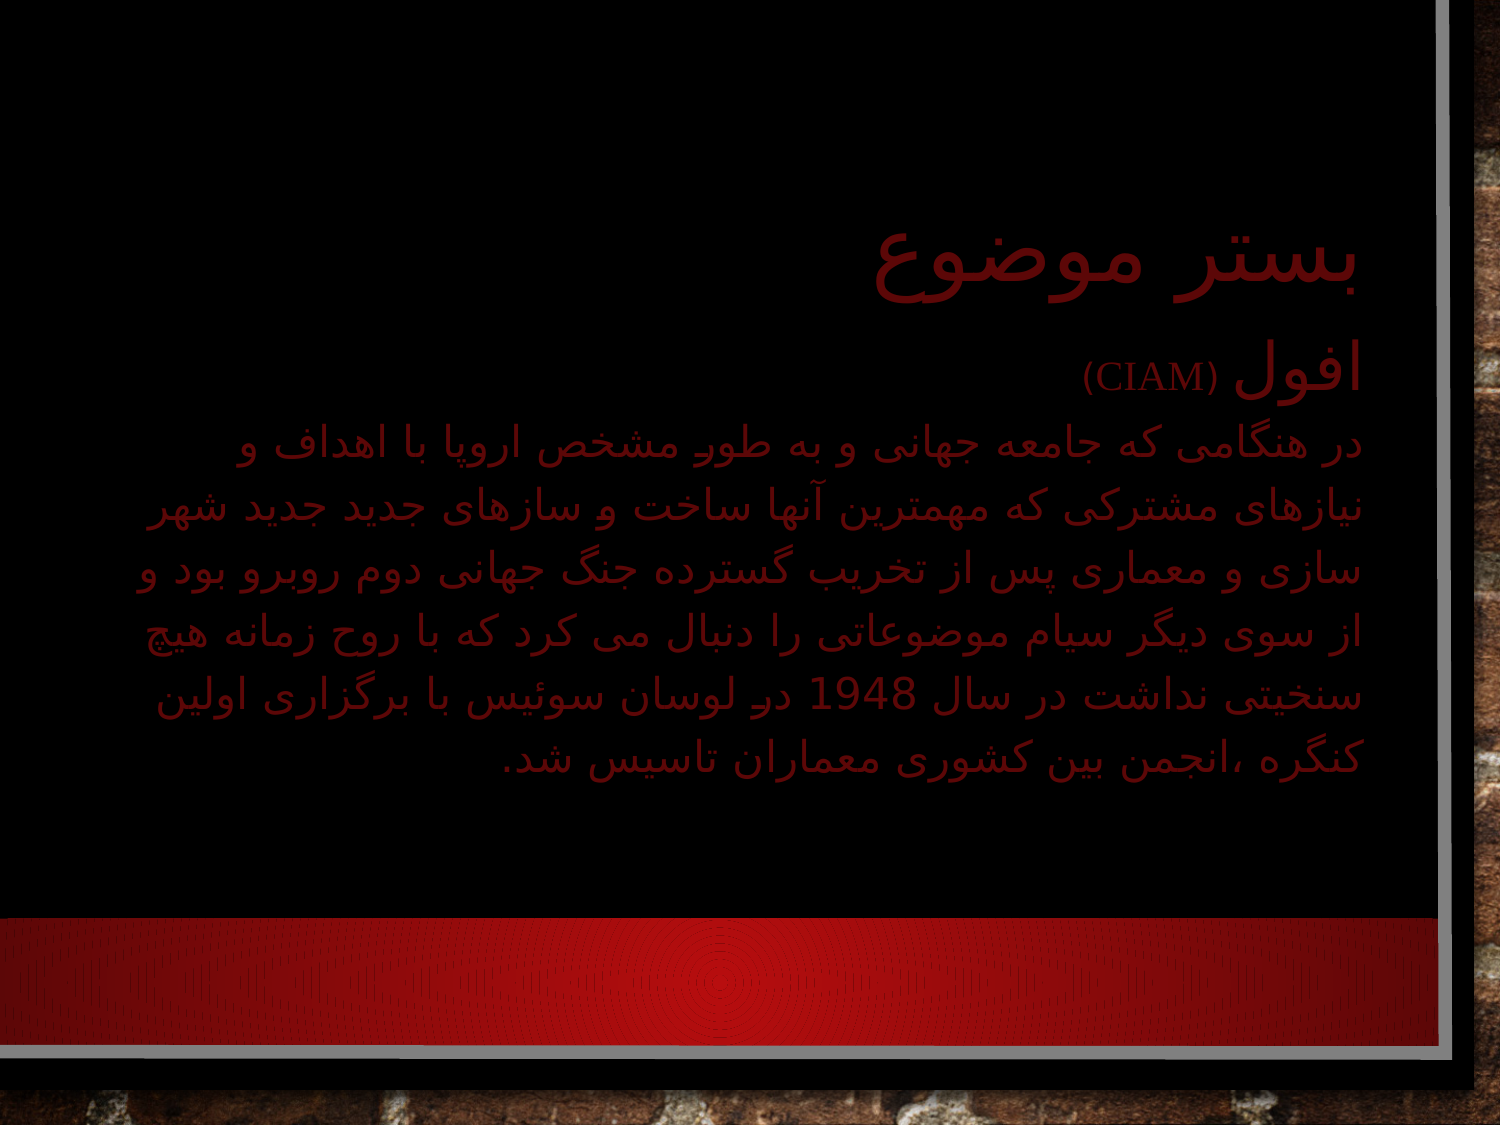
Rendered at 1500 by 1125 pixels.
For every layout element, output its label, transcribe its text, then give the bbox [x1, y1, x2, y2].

list افول (Ciam) در هنگامی که جامعه جهانی و به طور مشخص اروپا با اهداف و نیازهای مشترکی که مهمترین آنها ساخت و سازهای جدید جدید شهر سازی و معماری پس از تخریب گسترده جنگ جهانی دوم روبرو بود و از سوی دیگر سیام موضوعاتی را دنبال می کرد که با روح زمانه هیچ سنخیتی نداشت در سال 1948 در لوسان سوئیس با برگزاری اولین کنگره ،انجمن بین کشوری معماران تاسیس شد. [112, 299, 1425, 1020]
picture [0, 0, 1500, 1125]
title بستر موضوع [84, 112, 1364, 302]
